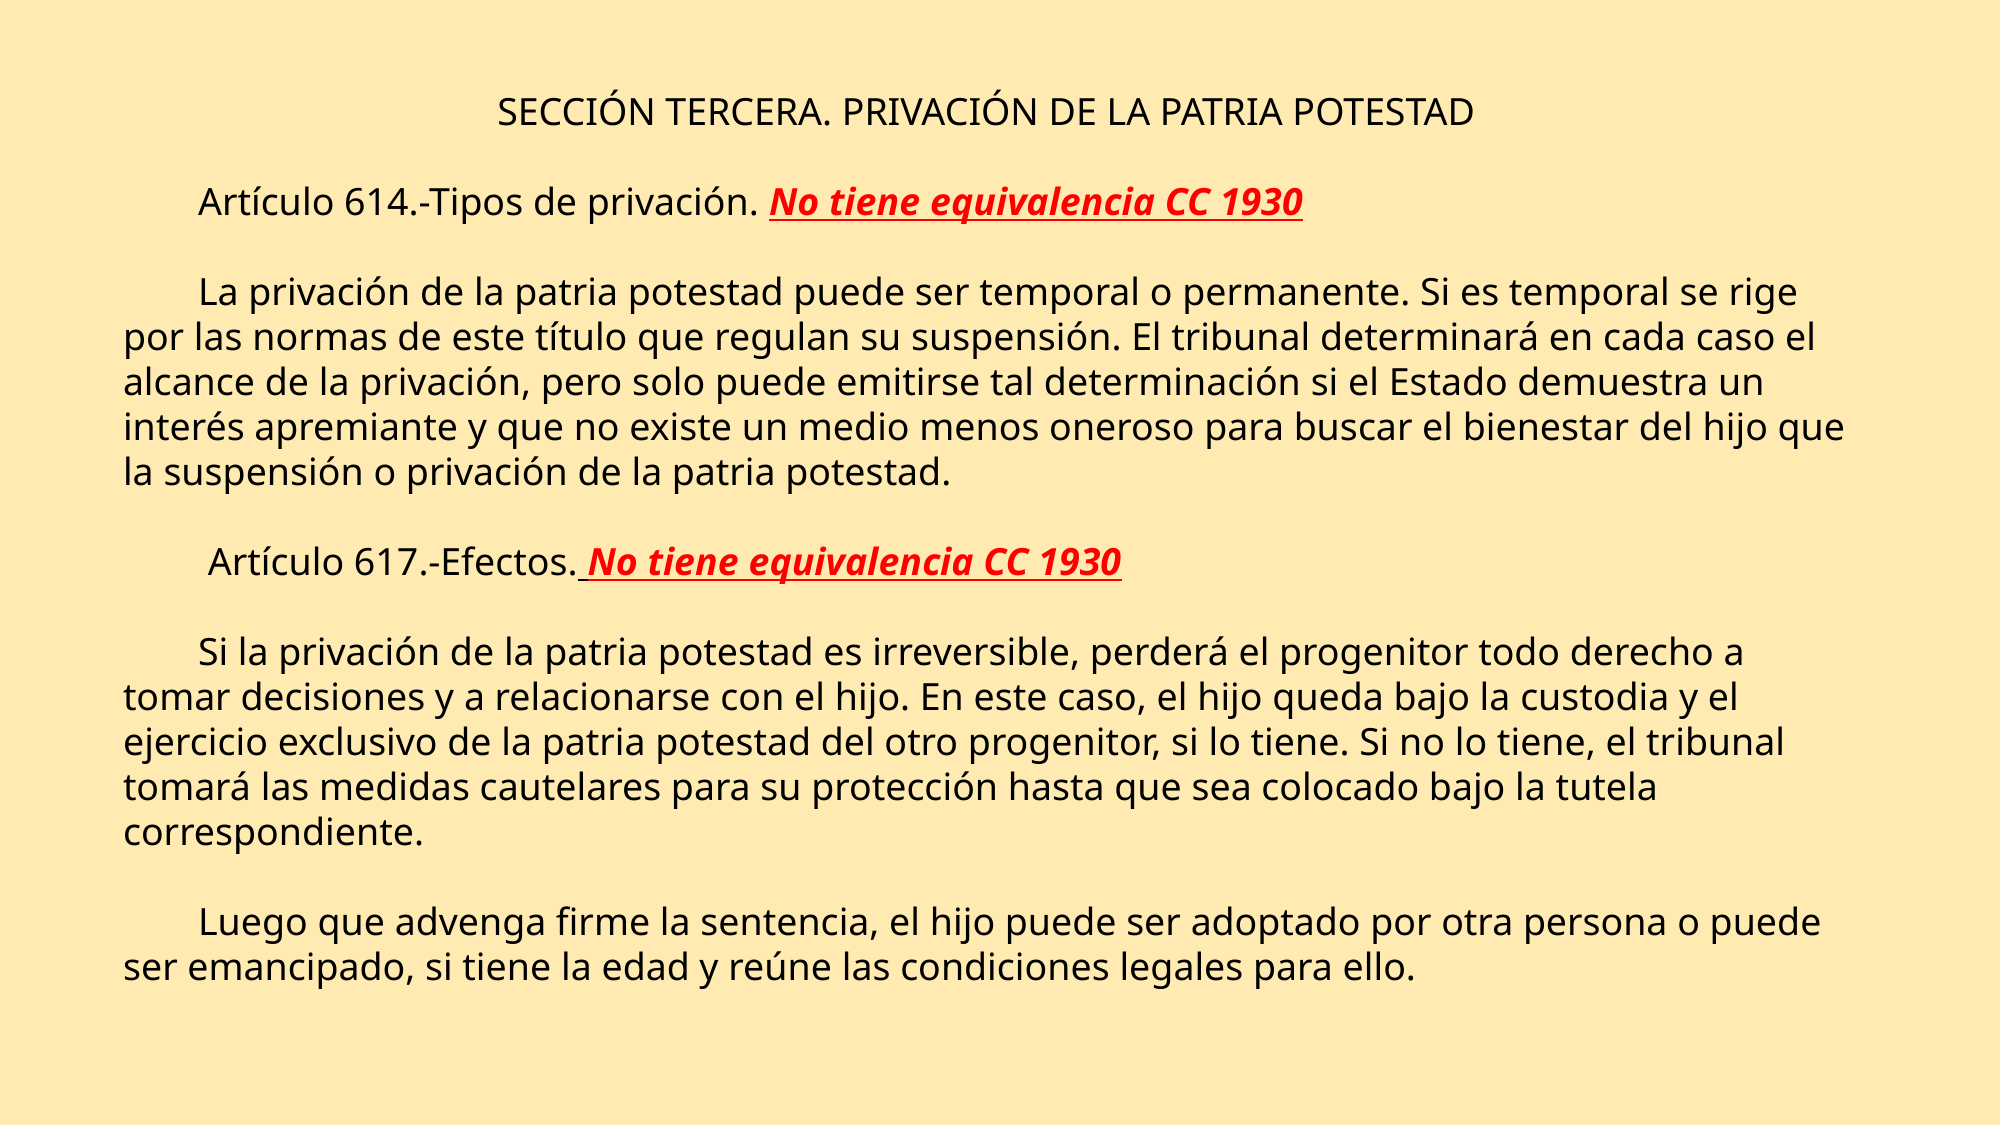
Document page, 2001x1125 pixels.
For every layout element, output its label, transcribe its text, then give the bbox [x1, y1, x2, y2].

text_box SECCIÓN TERCERA. PRIVACIÓN DE LA PATRIA POTESTAD Artículo 614.-Tipos de privación. No tiene equivalencia CC 1930 La privación de la patria potestad puede ser temporal o permanente. Si es temporal se rige por las normas de este título que regulan su suspensión. El tribunal determinará en cada caso el alcance de la privación, pero solo puede emitirse tal determinación si el Estado demuestra un interés apremiante y que no existe un medio menos oneroso para buscar el bienestar del hijo que la suspensión o privación de la patria potestad. Artículo 617.-Efectos. No tiene equivalencia CC 1930 Si la privación de la patria potestad es irreversible, perderá el progenitor todo derecho a tomar decisiones y a relacionarse con el hijo. En este caso, el hijo queda bajo la custodia y el ejercicio exclusivo de la patria potestad del otro progenitor, si lo tiene. Si no lo tiene, el tribunal tomará las medidas cautelares para su protección hasta que sea colocado bajo la tutela correspondiente. Luego que advenga firme la sentencia, el hijo puede ser adoptado por otra persona o puede ser emancipado, si tiene la edad y reúne las condiciones legales para ello. [108, 80, 1865, 1086]
